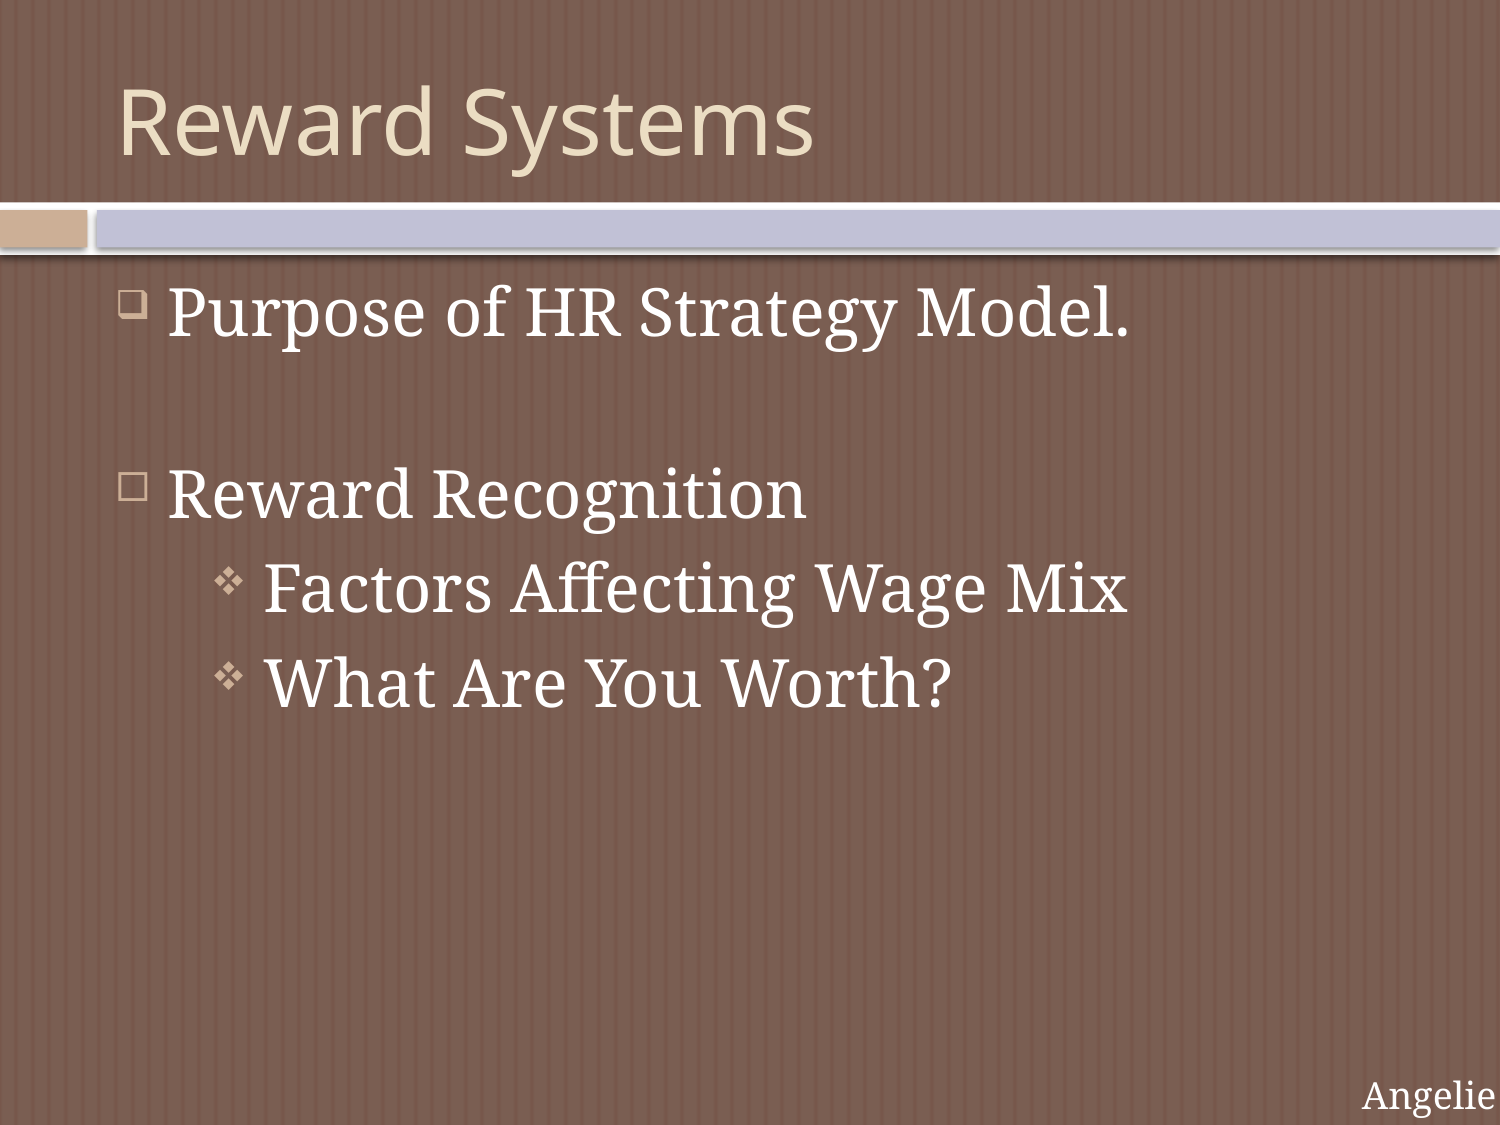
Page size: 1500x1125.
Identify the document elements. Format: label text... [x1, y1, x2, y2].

title Reward Systems [100, 37, 1438, 200]
text_box Angelie [1347, 1064, 1500, 1125]
list Purpose of HR Strategy Model. Reward Recognition Factors Affecting Wage Mix What Are You Worth? [100, 262, 1438, 1000]
